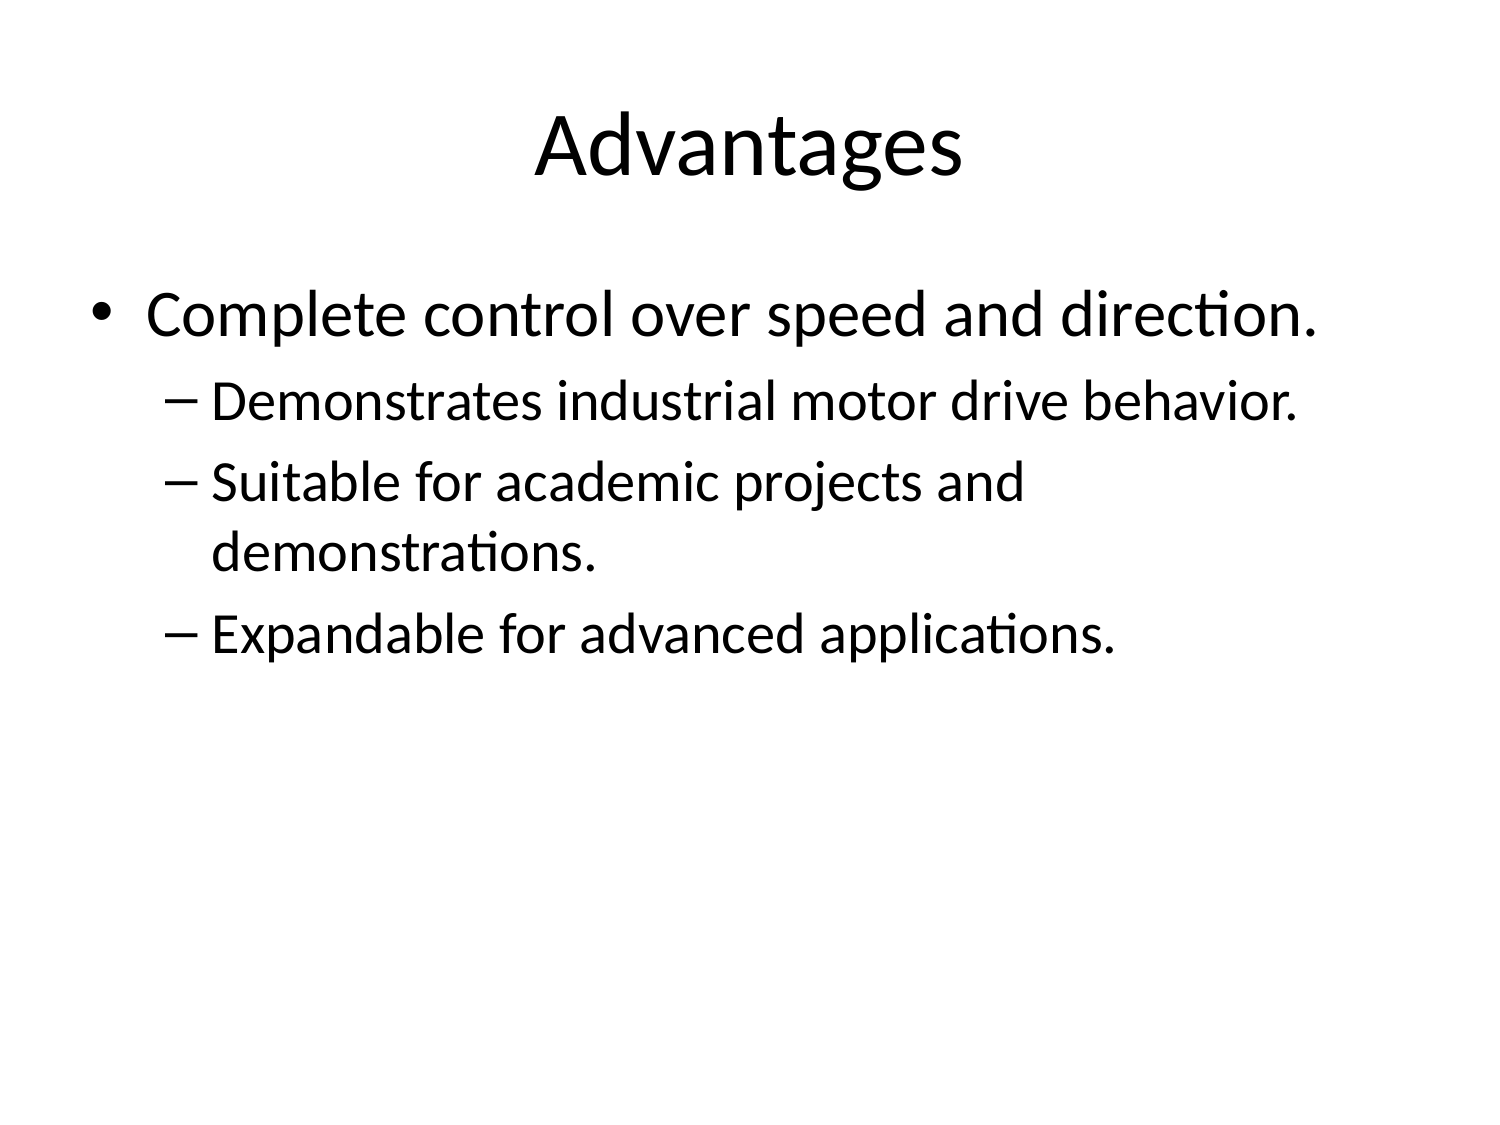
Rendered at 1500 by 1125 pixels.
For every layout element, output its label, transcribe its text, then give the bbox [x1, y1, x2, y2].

title Advantages [75, 45, 1425, 233]
list Complete control over speed and direction. Demonstrates industrial motor drive behavior. Suitable for academic projects and demonstrations. Expandable for advanced applications. [75, 262, 1425, 1005]
